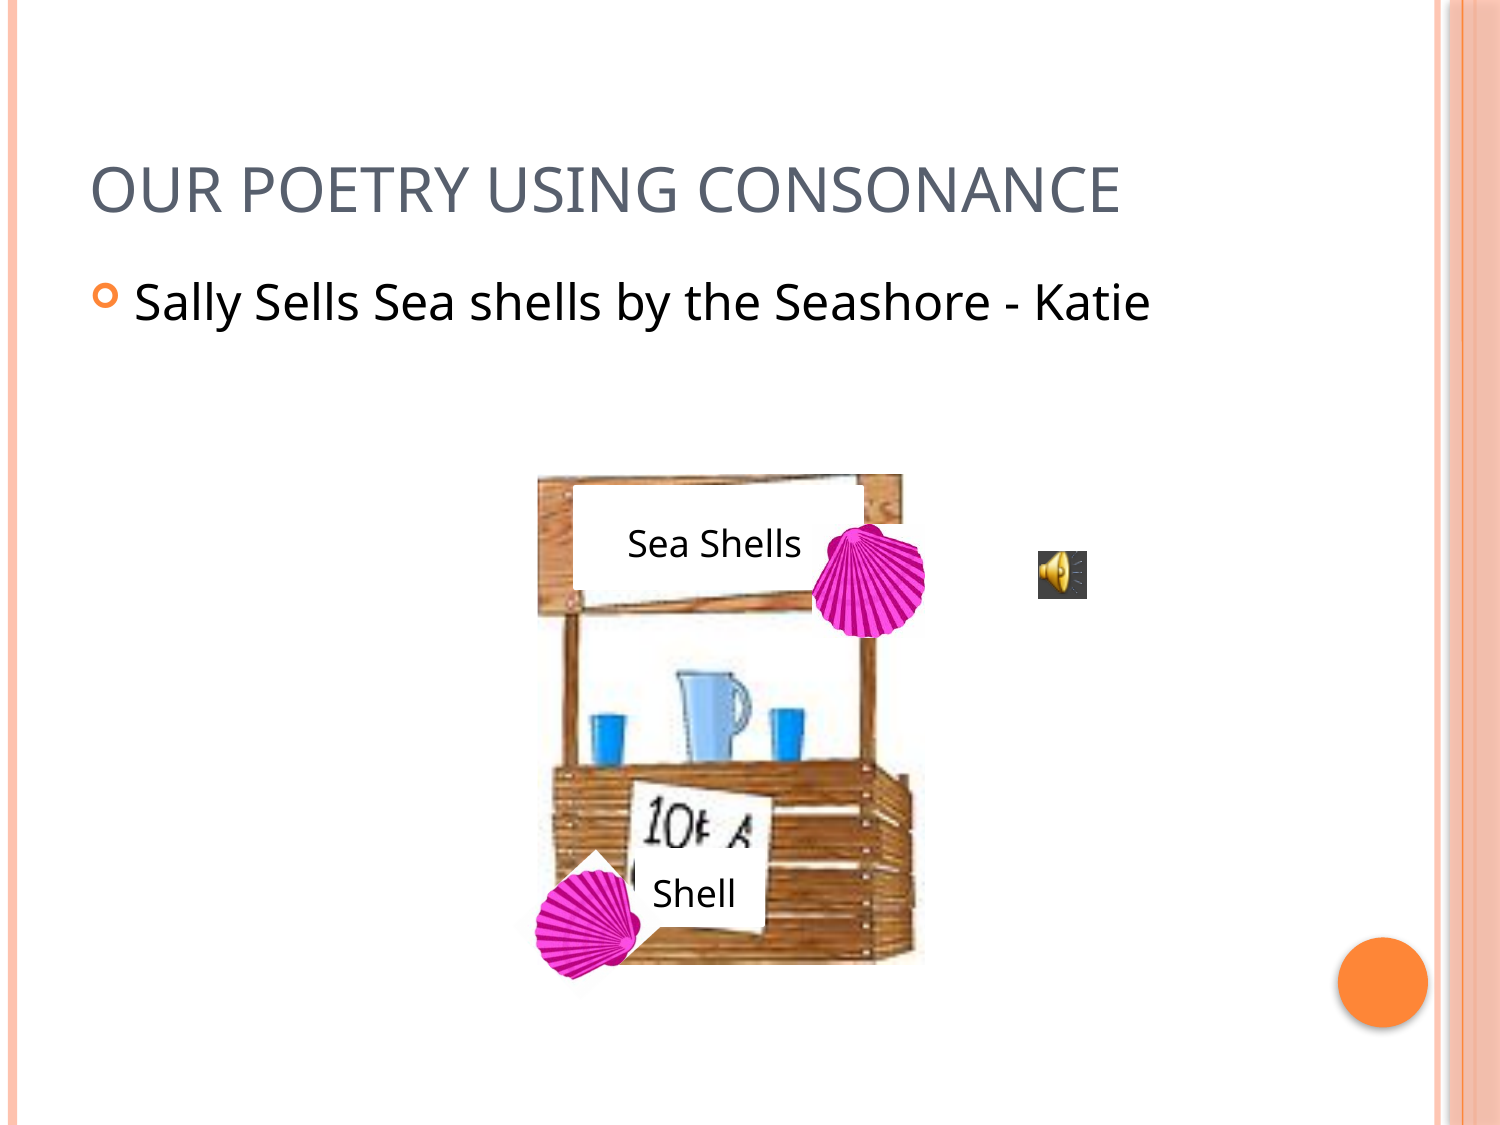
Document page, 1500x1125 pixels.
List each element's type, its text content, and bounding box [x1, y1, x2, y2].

picture [514, 474, 926, 999]
list Sally Sells Sea shells by the Seashore - Katie [75, 262, 1300, 1062]
picture [1036, 549, 1088, 601]
title Our Poetry Using Consonance [75, 45, 1300, 233]
